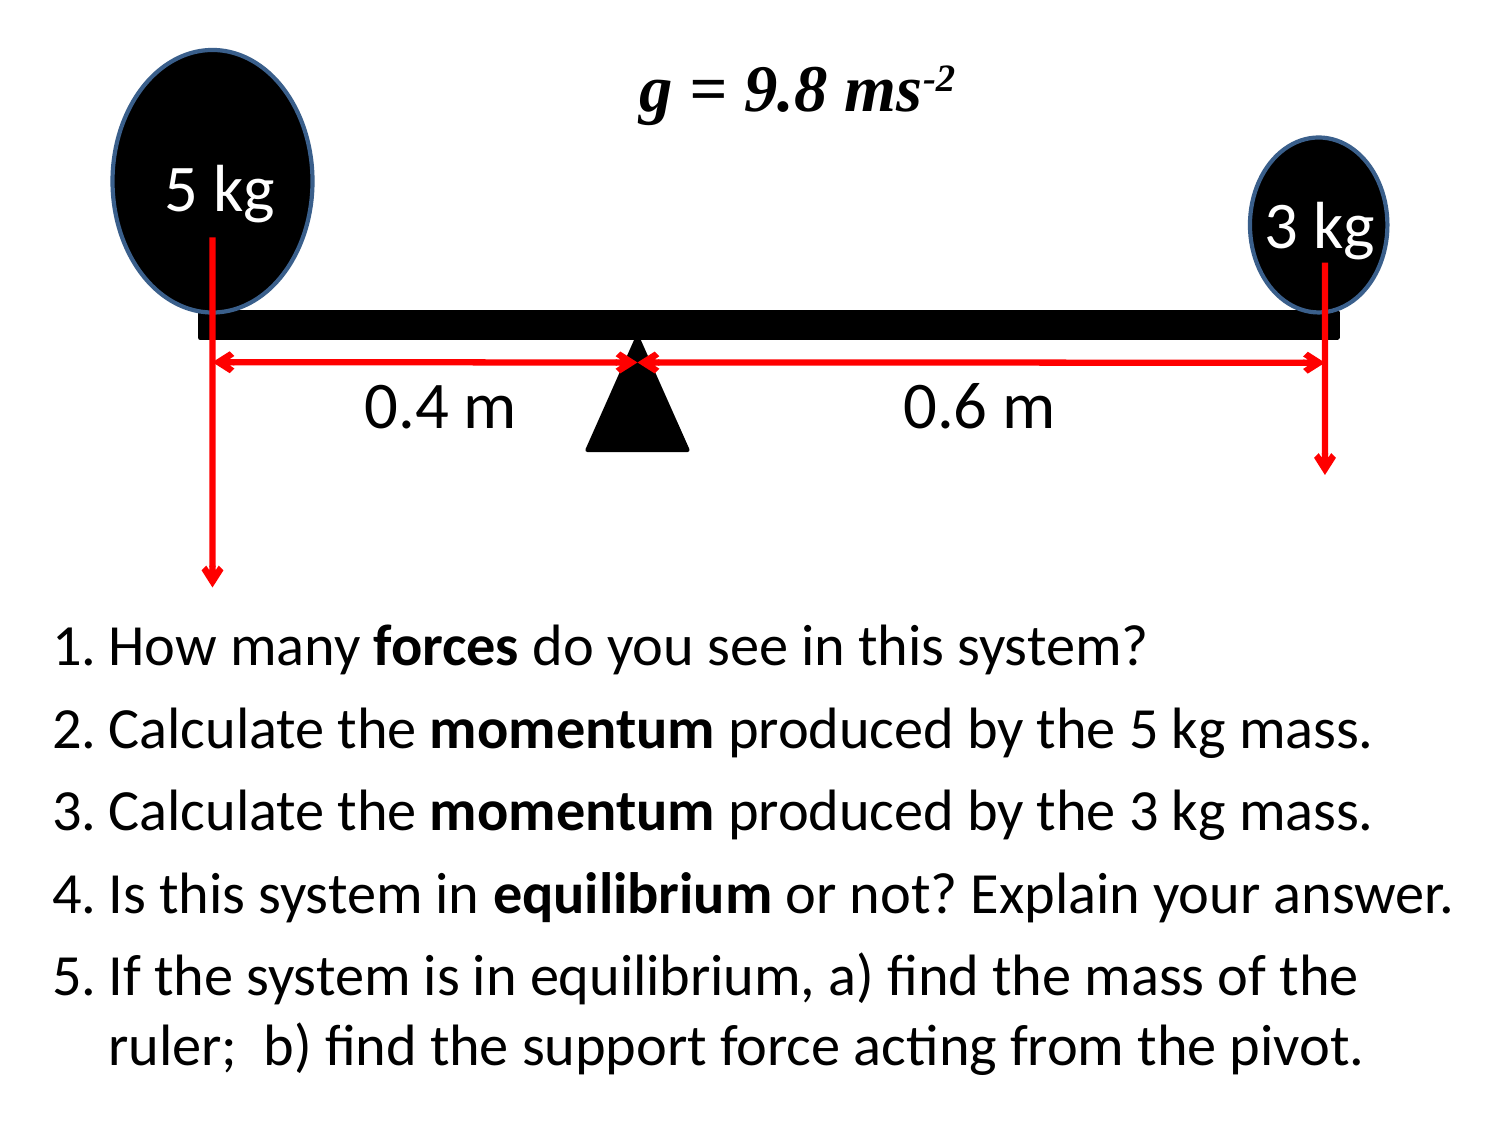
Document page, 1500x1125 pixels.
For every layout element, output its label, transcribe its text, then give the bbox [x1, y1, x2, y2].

text_box g = 9.8 ms-2 [624, 37, 1000, 133]
text_box [585, 371, 690, 453]
text_box 0.6 m [888, 354, 1071, 360]
text_box 0.6 m [888, 372, 1071, 449]
text_box [1329, 311, 1340, 340]
text_box 5 kg [150, 137, 350, 233]
text_box 0.4 m [350, 372, 550, 449]
text_box [216, 310, 1321, 340]
text_box [1260, 135, 1377, 174]
text_box How many forces do you see in this system? Calculate the momentum produced by the 5 kg mass. Calculate the momentum produced by the 3 kg mass. Is this system in equilibrium or not? Explain your answer. If the system is in equilibrium, a) find the mass of the ruler; b) find the support force acting from the pivot. [37, 599, 1488, 1085]
text_box [198, 314, 209, 340]
text_box [1257, 270, 1321, 315]
text_box [1329, 270, 1380, 314]
text_box 0.4 m [350, 354, 550, 359]
text_box 3 kg [1250, 174, 1425, 270]
text_box [110, 47, 309, 315]
text_box [627, 335, 648, 361]
